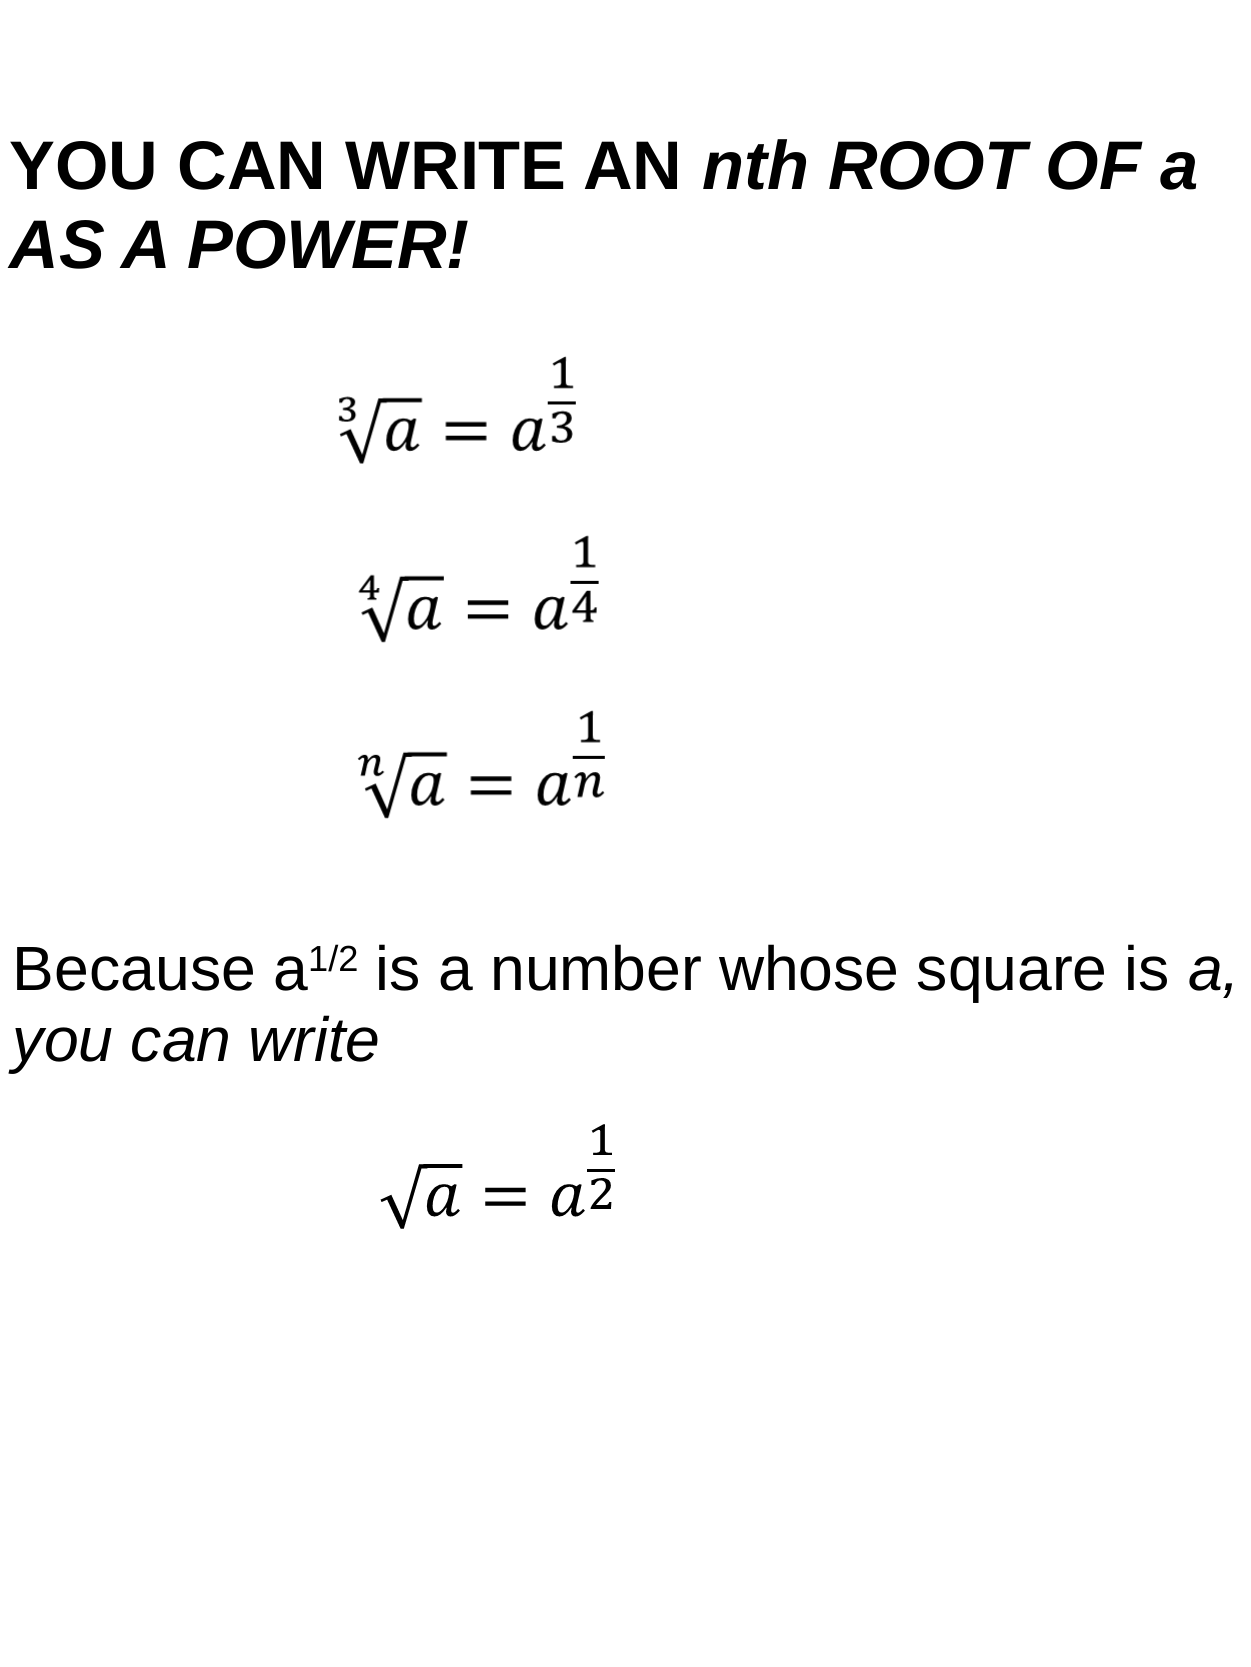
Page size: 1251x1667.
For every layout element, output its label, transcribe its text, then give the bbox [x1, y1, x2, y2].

text_box [287, 695, 675, 833]
text_box Because a1/2 is a number whose square is a, you can write [12, 933, 1244, 1076]
text_box [283, 520, 672, 658]
title YOU CAN WRITE AN nth ROOT OF a AS A POWER! [9, 75, 1241, 337]
text_box [305, 1108, 693, 1245]
text_box [262, 341, 650, 475]
